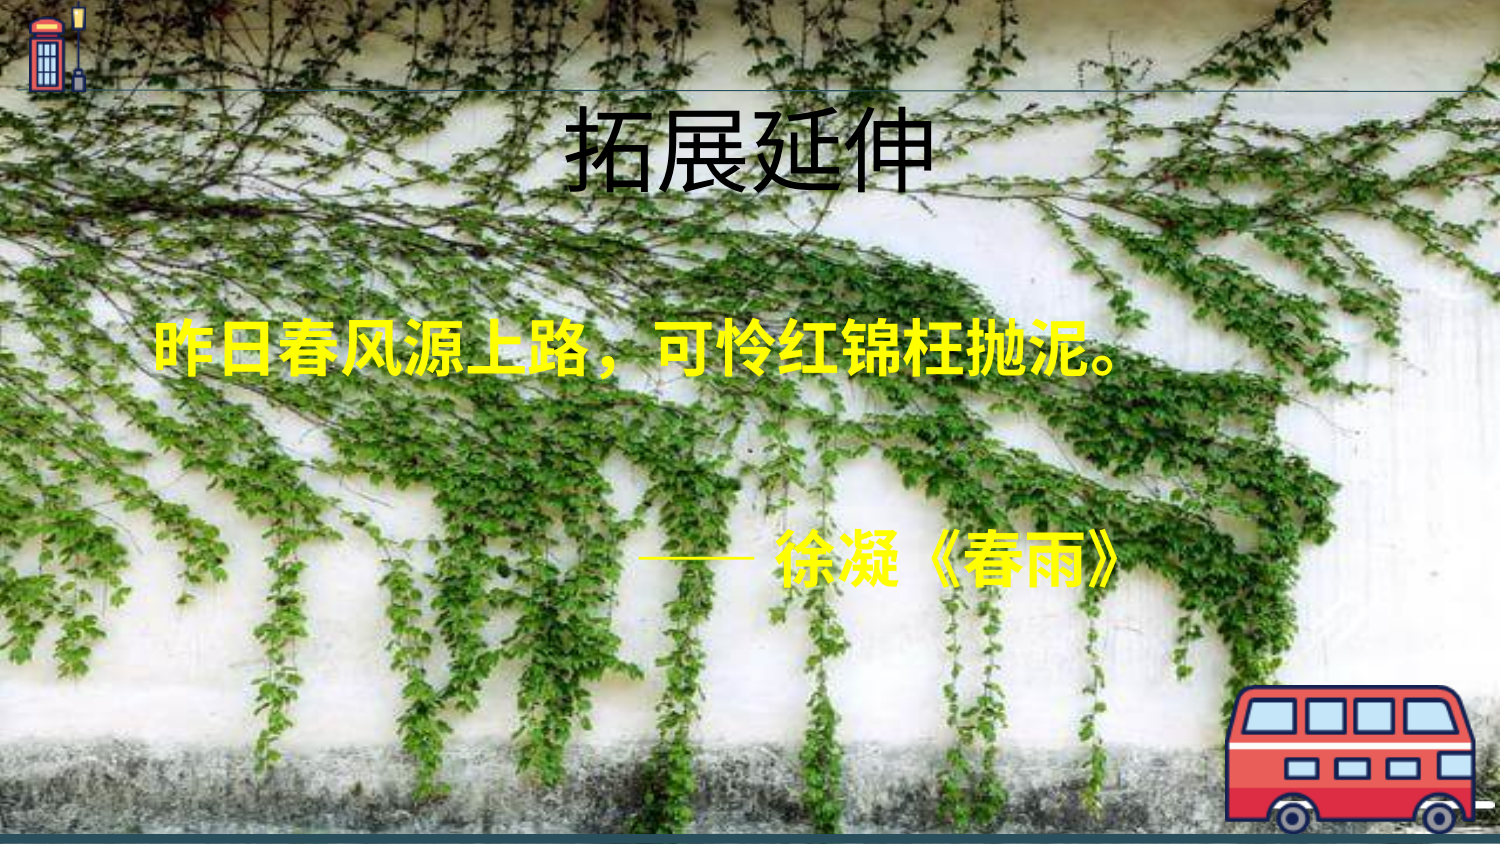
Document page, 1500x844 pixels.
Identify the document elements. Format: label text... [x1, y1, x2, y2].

picture [0, 0, 1500, 834]
title 拓展延伸 [107, 41, 1393, 210]
list 昨日春风源上路，可怜红锦枉抛泥。 ——徐凝《春雨》 [141, 288, 1162, 821]
